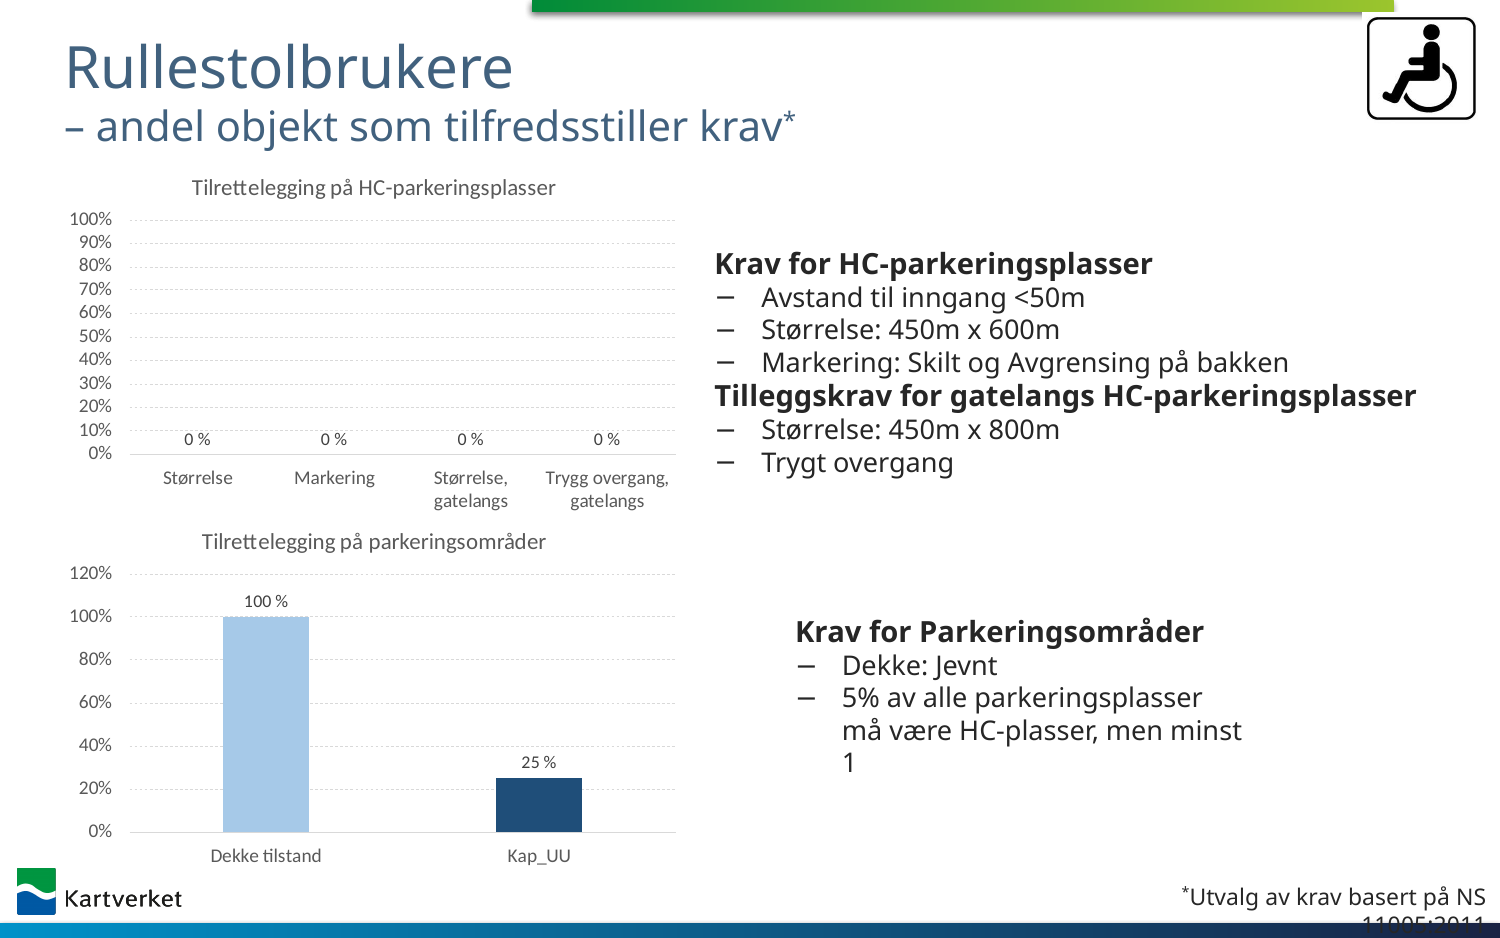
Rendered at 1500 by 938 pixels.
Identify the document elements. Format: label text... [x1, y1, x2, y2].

picture [62, 520, 687, 874]
text_box Krav for HC-parkeringsplasser Avstand til inngang <50m Størrelse: 450m x 600m Markering: Skilt og Avgrensing på bakken Tilleggskrav for gatelangs HC-parkeringsplasser Størrelse: 450m x 800m Trygt overgang [699, 237, 1433, 485]
picture [1362, 12, 1481, 126]
text_box Rullestolbrukere – andel objekt som tilfredsstiller krav* [49, 25, 1431, 158]
text_box Krav for Parkeringsområder Dekke: Jevnt 5% av alle parkeringsplasser må være HC-plasser, men minst 1 [780, 605, 1261, 786]
picture [62, 166, 687, 519]
text_box *Utvalg av krav basert på NS 11005:2011 [1068, 873, 1500, 938]
